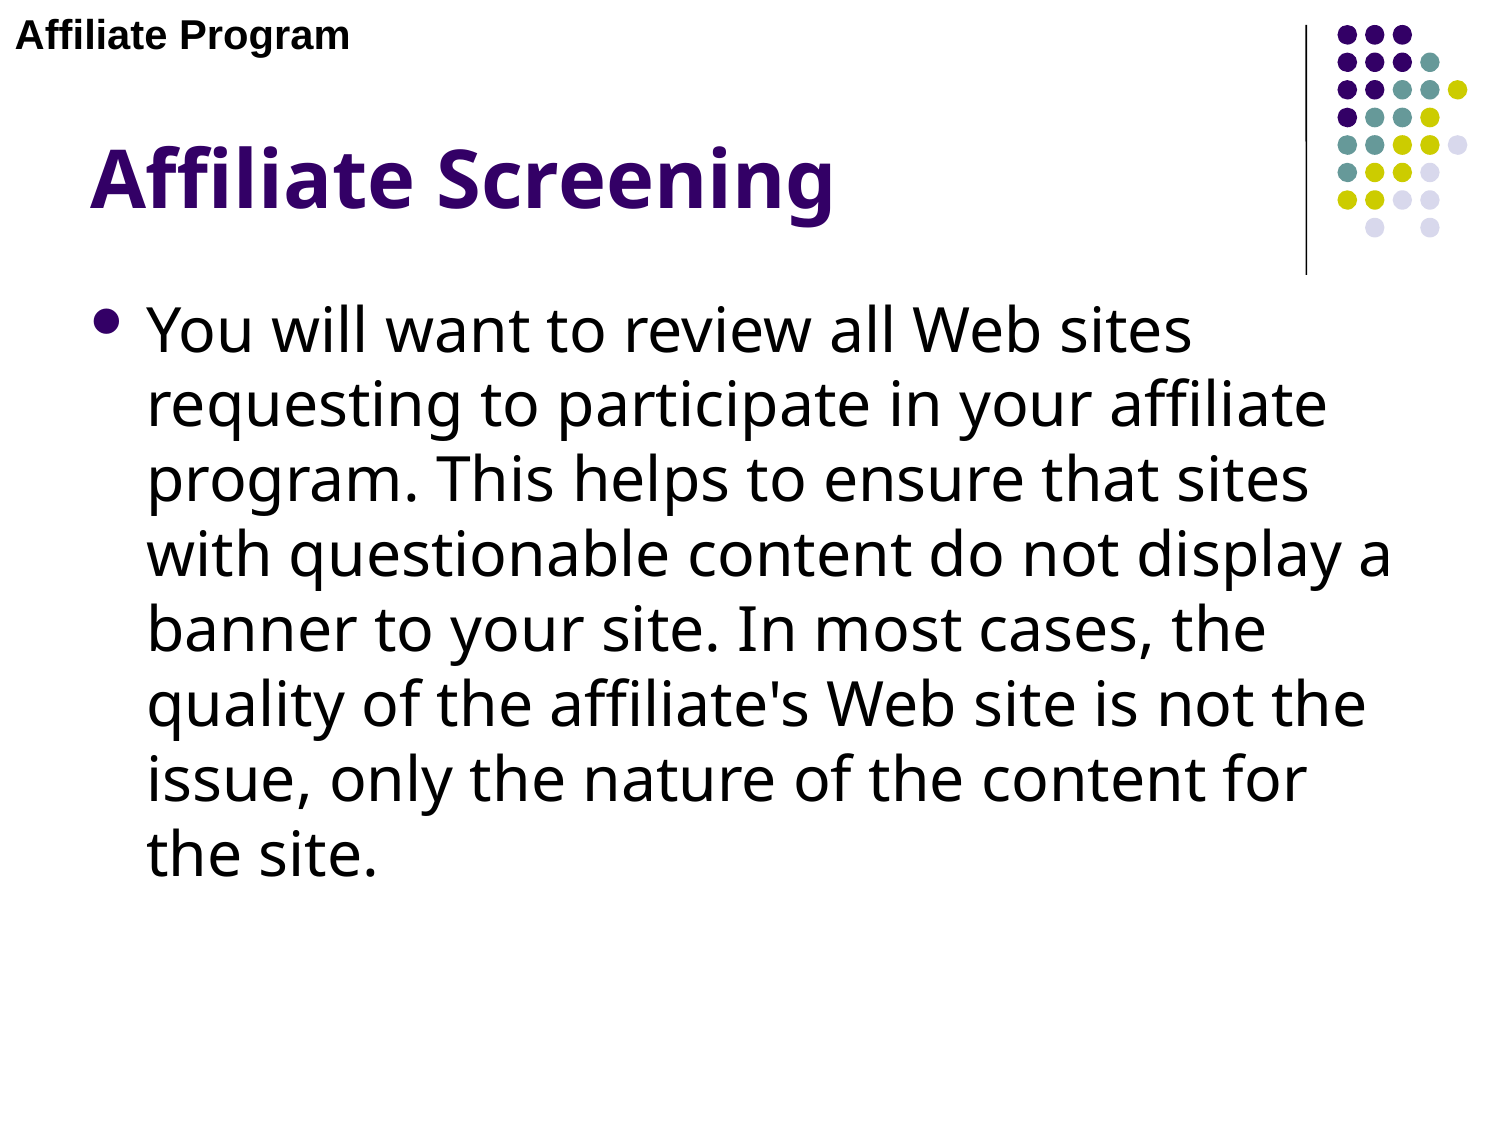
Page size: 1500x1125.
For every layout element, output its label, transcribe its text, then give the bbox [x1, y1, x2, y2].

text_box Affiliate Program [0, 0, 378, 65]
title Affiliate Screening [75, 20, 1313, 233]
list You will want to review all Web sites requesting to participate in your affiliate program. This helps to ensure that sites with questionable content do not display a banner to your site. In most cases, the quality of the affiliate's Web site is not the issue, only the nature of the content for the site. [75, 282, 1425, 1006]
